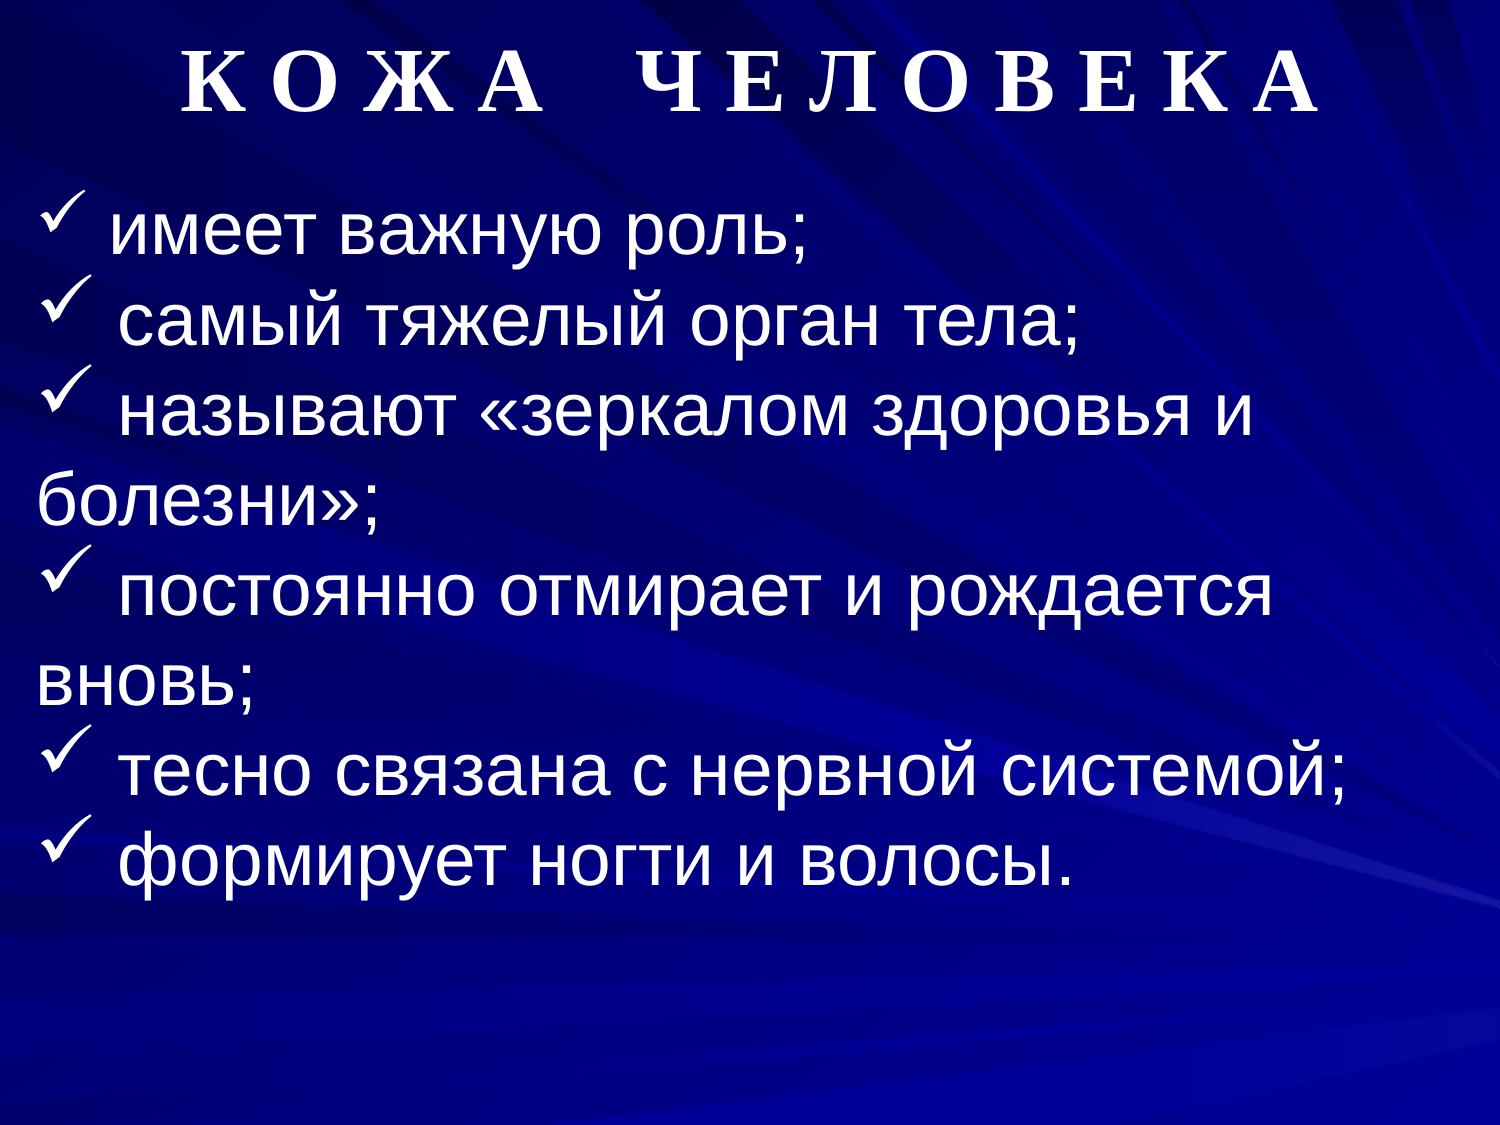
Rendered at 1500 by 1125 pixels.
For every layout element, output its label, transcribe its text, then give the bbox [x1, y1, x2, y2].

title К О Ж А Ч Е Л О В Е К А [81, 7, 1419, 154]
subtitle имеет важную роль; самый тяжелый орган тела; называют «зеркалом здоровья и болезни»; постоянно отмирает и рождается вновь; тесно связана с нервной системой; формирует ногти и волосы. [34, 179, 1442, 1067]
picture [0, 0, 1500, 1125]
